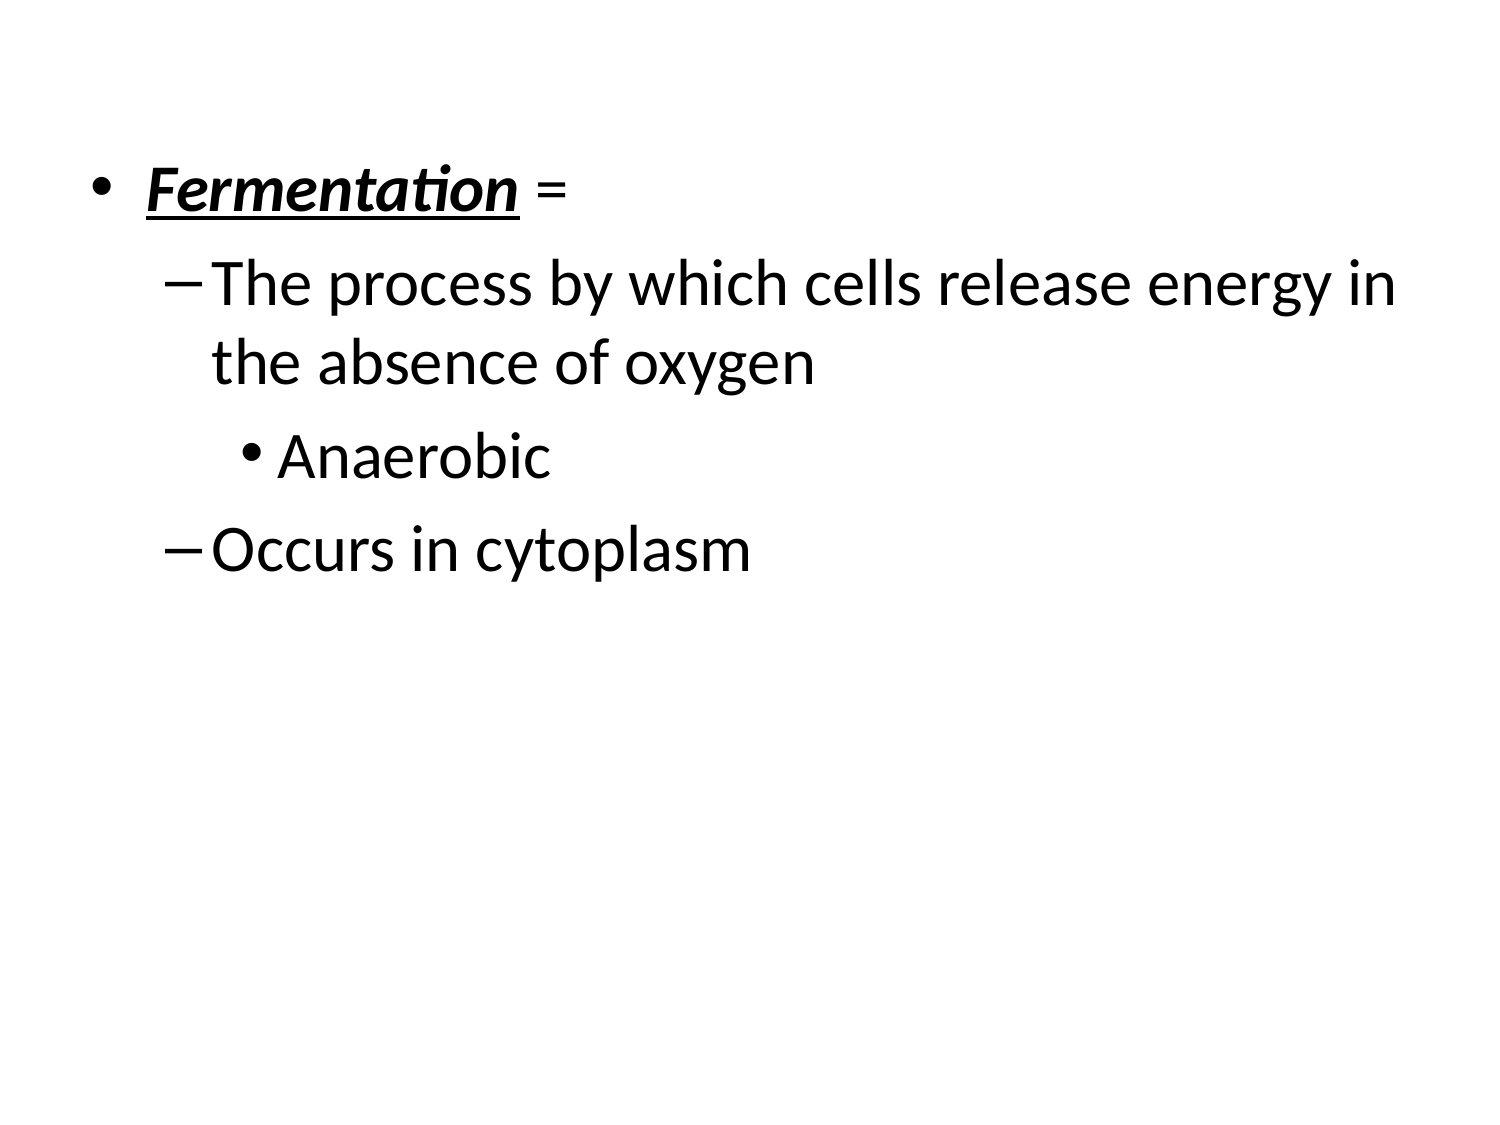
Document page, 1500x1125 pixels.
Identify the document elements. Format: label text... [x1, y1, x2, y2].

list Fermentation = The process by which cells release energy in the absence of oxygen Anaerobic Occurs in cytoplasm [75, 137, 1425, 1005]
